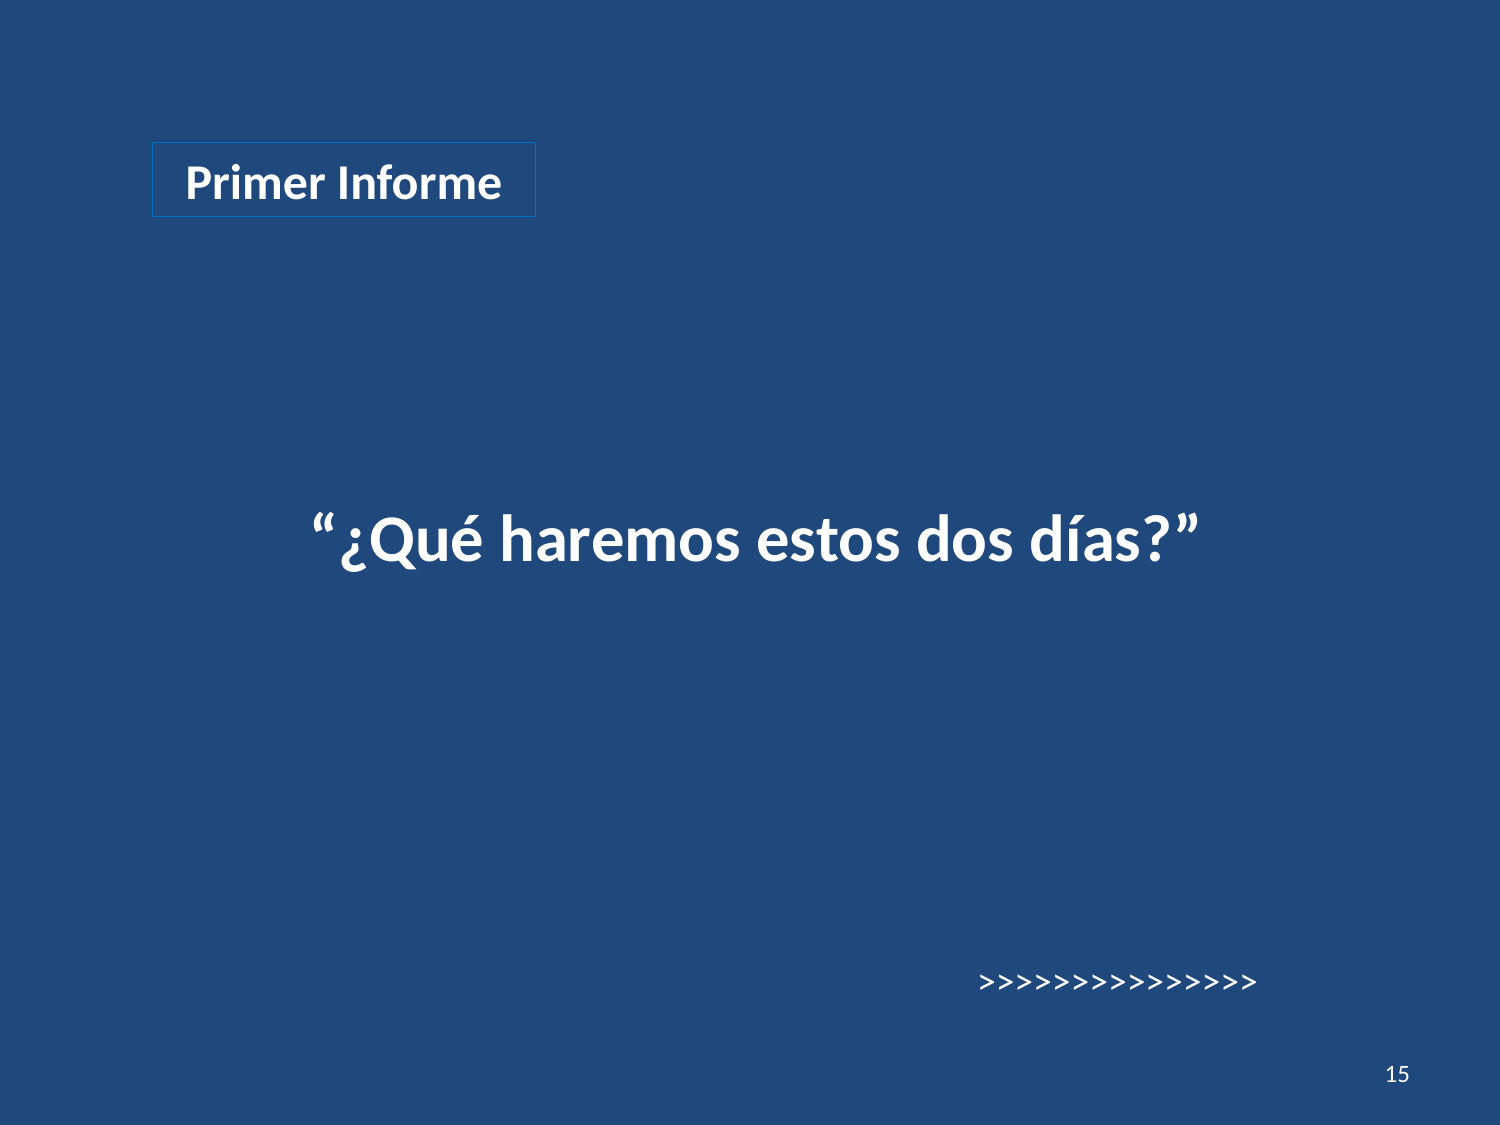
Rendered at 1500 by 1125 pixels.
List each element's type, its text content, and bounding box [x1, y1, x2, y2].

text_box >>>>>>>>>>>>>>> [962, 949, 1338, 1010]
slide_number 15 [1074, 1042, 1425, 1103]
text_box “¿Qué haremos estos dos días?” [174, 487, 1338, 723]
text_box Primer Informe [152, 142, 536, 217]
